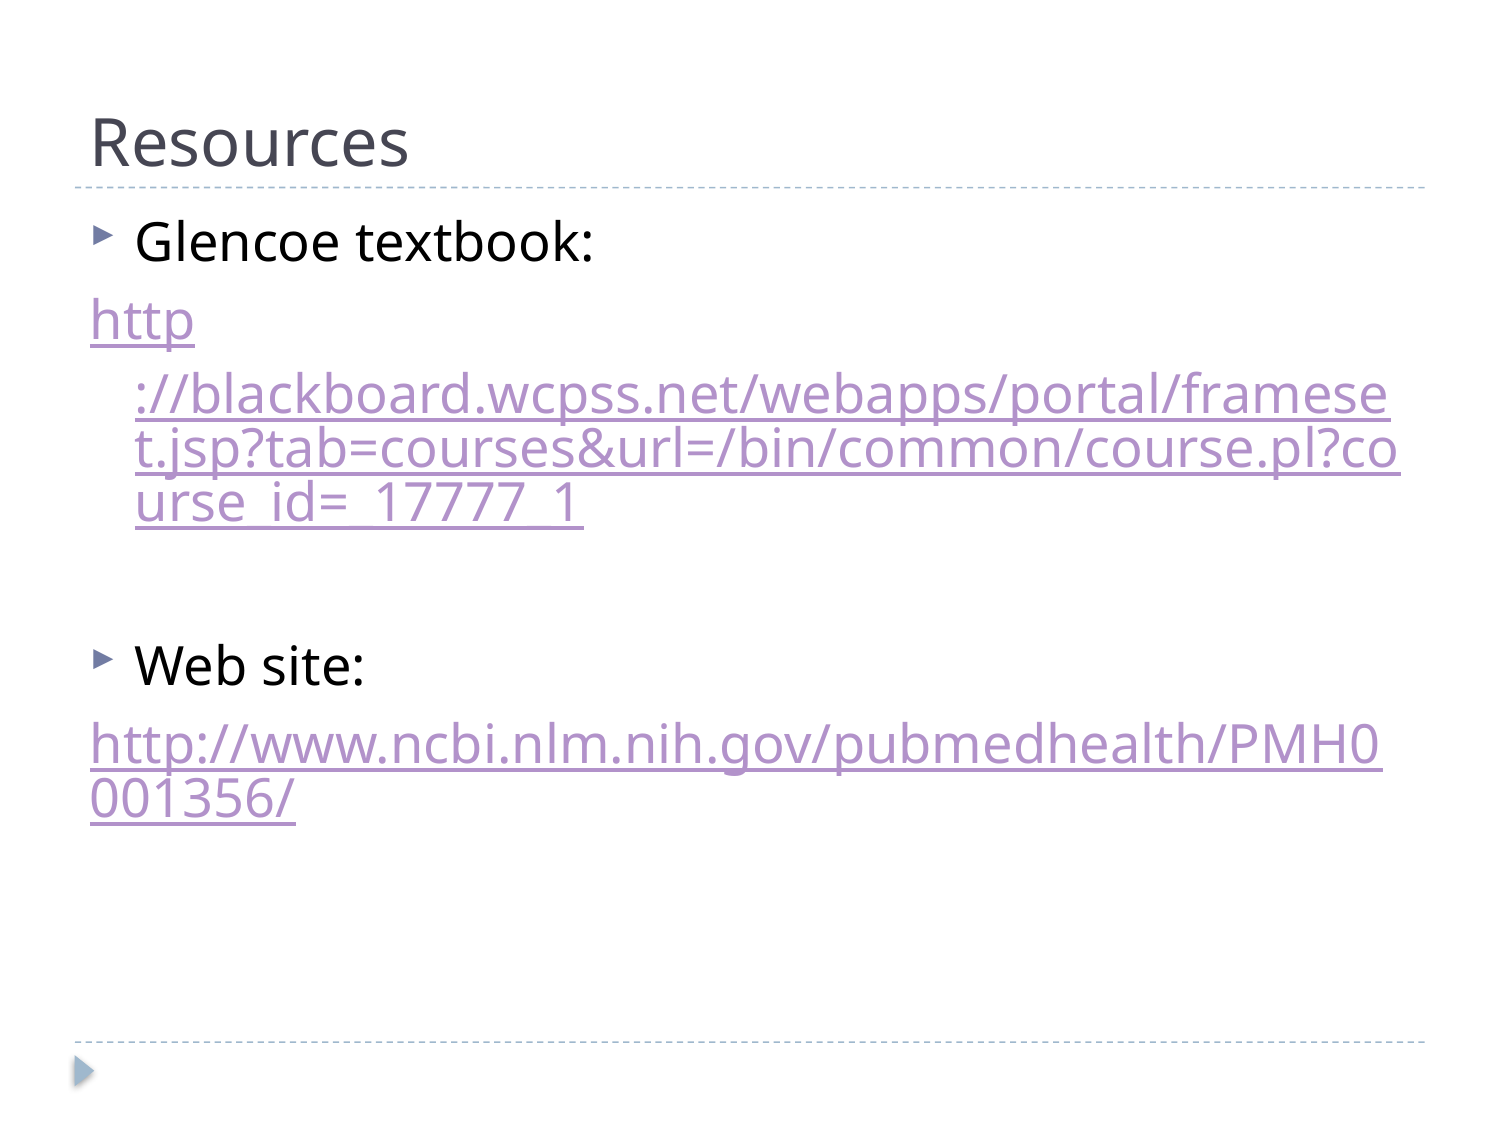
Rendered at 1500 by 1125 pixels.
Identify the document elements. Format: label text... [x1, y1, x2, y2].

title Resources [75, 24, 1425, 188]
list Glencoe textbook: http://blackboard.wcpss.net/webapps/portal/frameset.jsp?tab=courses&url=/bin/common/course.pl?course_id=_17777_1 Web site: http://www.ncbi.nlm.nih.gov/pubmedhealth/PMH0001356/ [75, 200, 1425, 1006]
